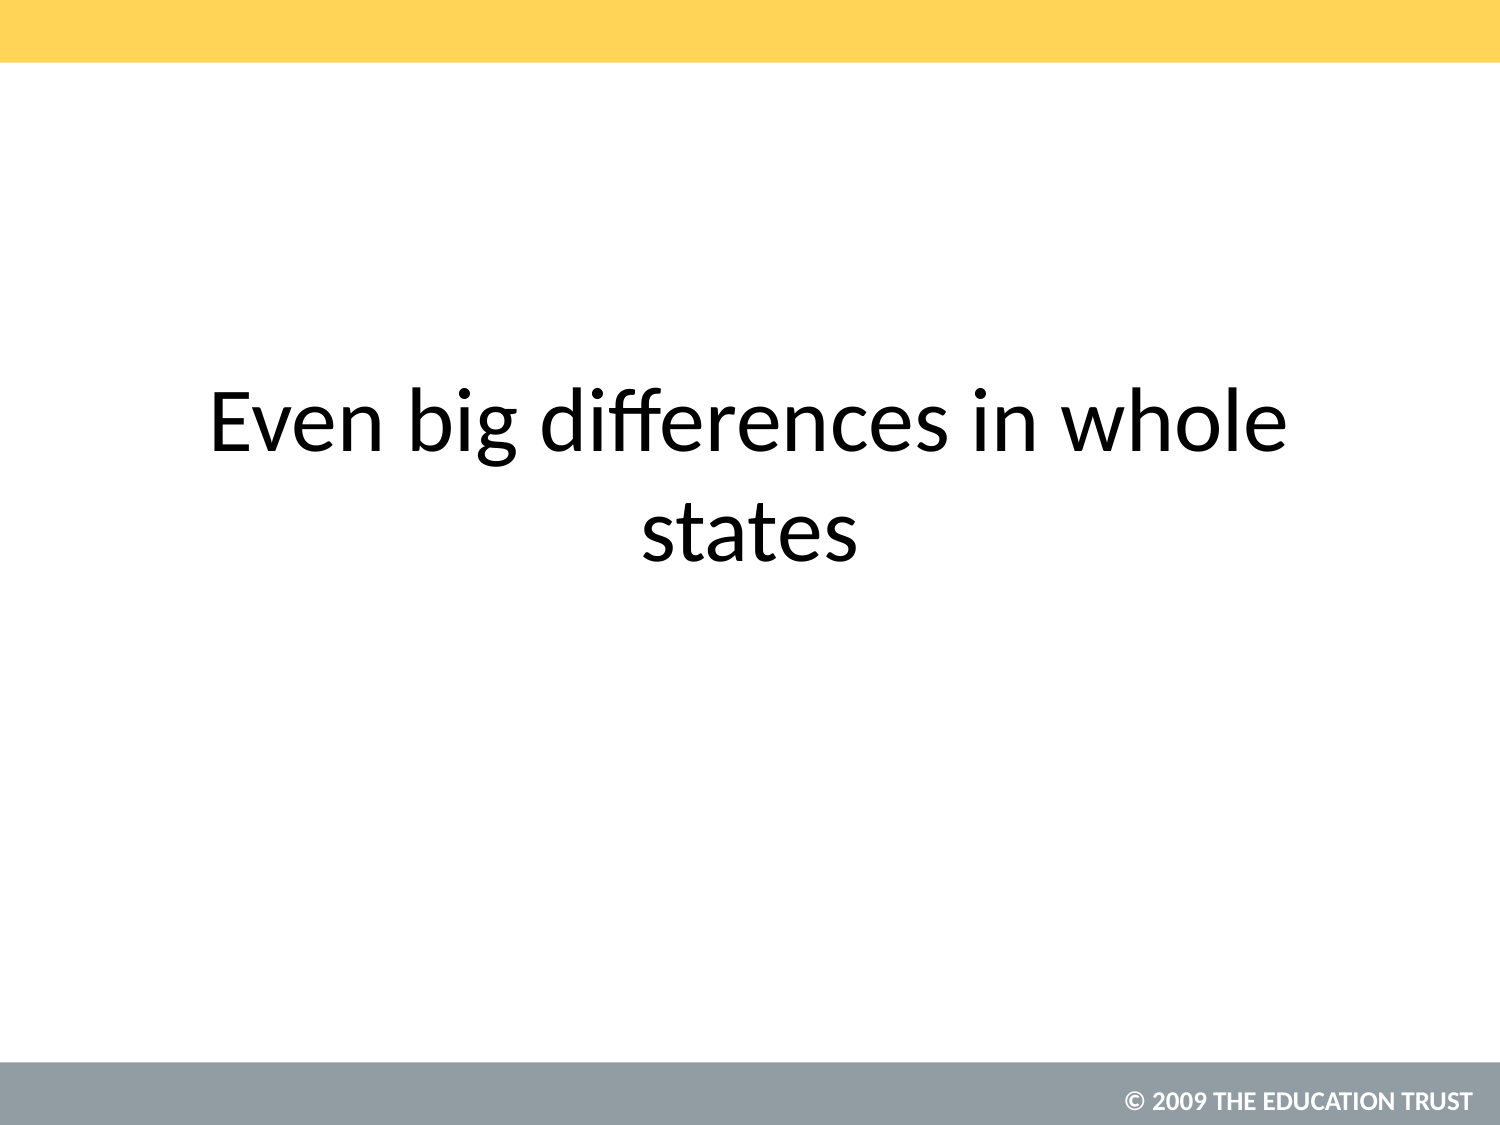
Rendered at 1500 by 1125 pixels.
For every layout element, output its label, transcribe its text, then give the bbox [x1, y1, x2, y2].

title Even big differences in whole states [112, 349, 1388, 591]
